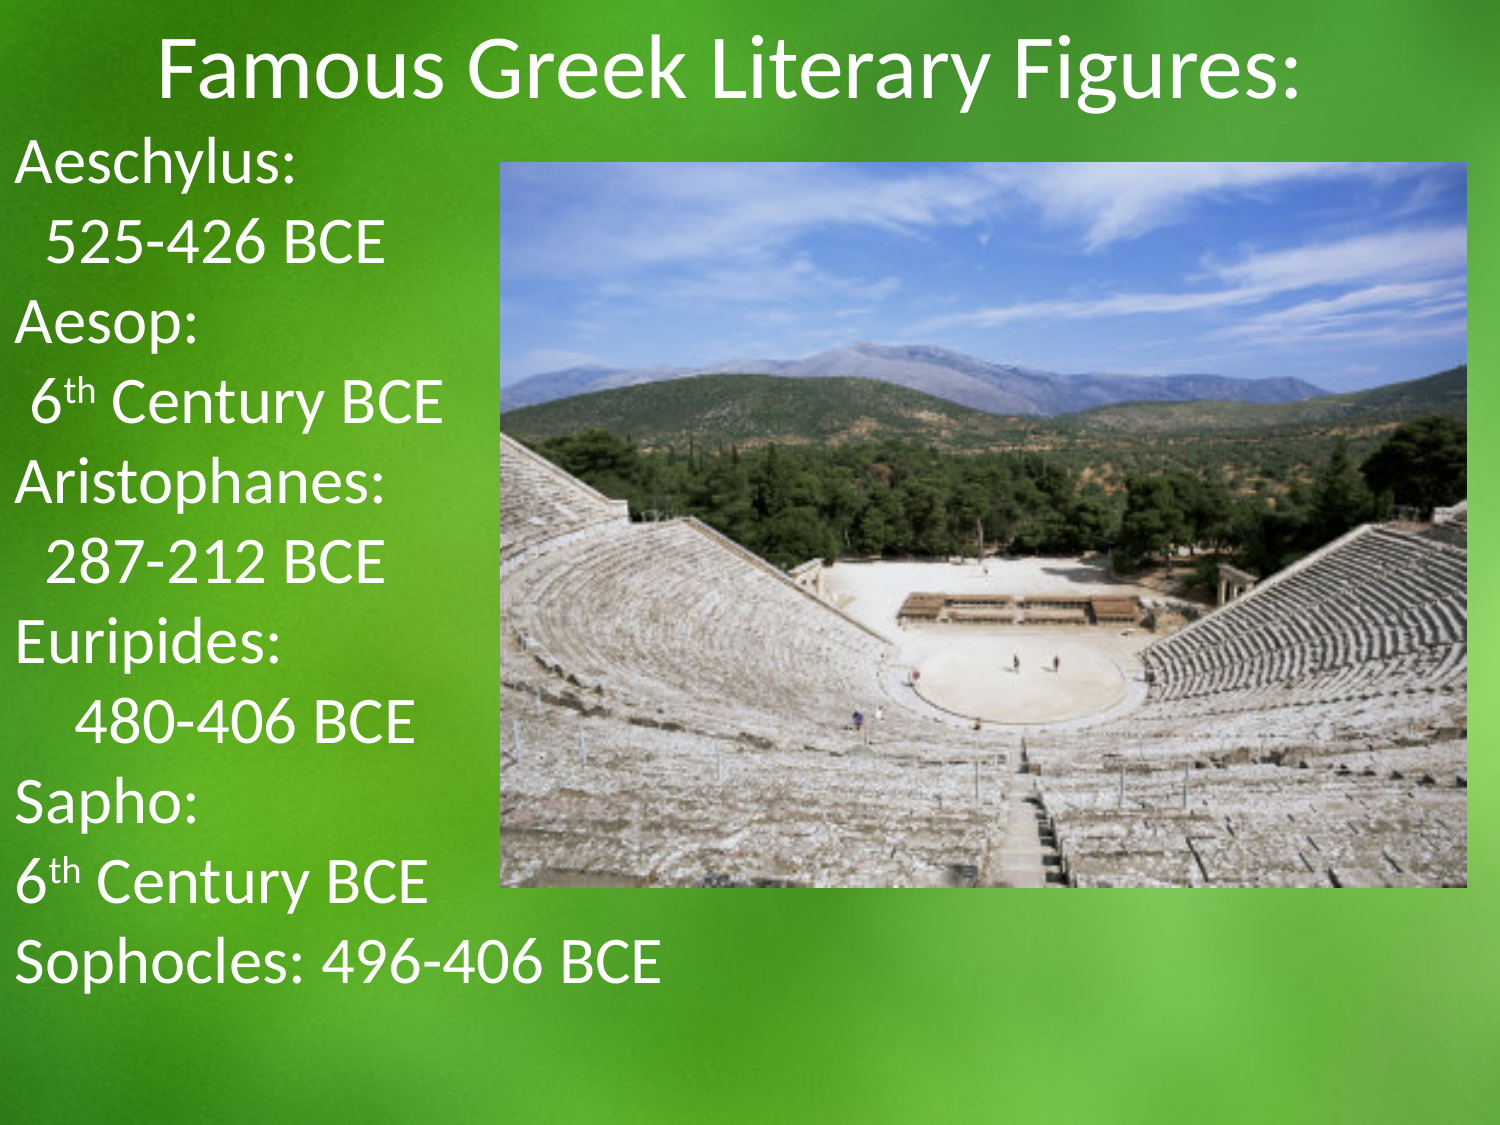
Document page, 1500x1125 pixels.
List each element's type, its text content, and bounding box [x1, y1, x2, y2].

picture [0, 0, 1500, 1125]
text_box Famous Greek Literary Figures: Aeschylus: 525-426 BCE Aesop: 6th Century BCE Aristophanes: 287-212 BCE Euripides: 480-406 BCE Sapho: 6th Century BCE Sophocles: 496-406 BCE [0, 0, 1463, 1005]
